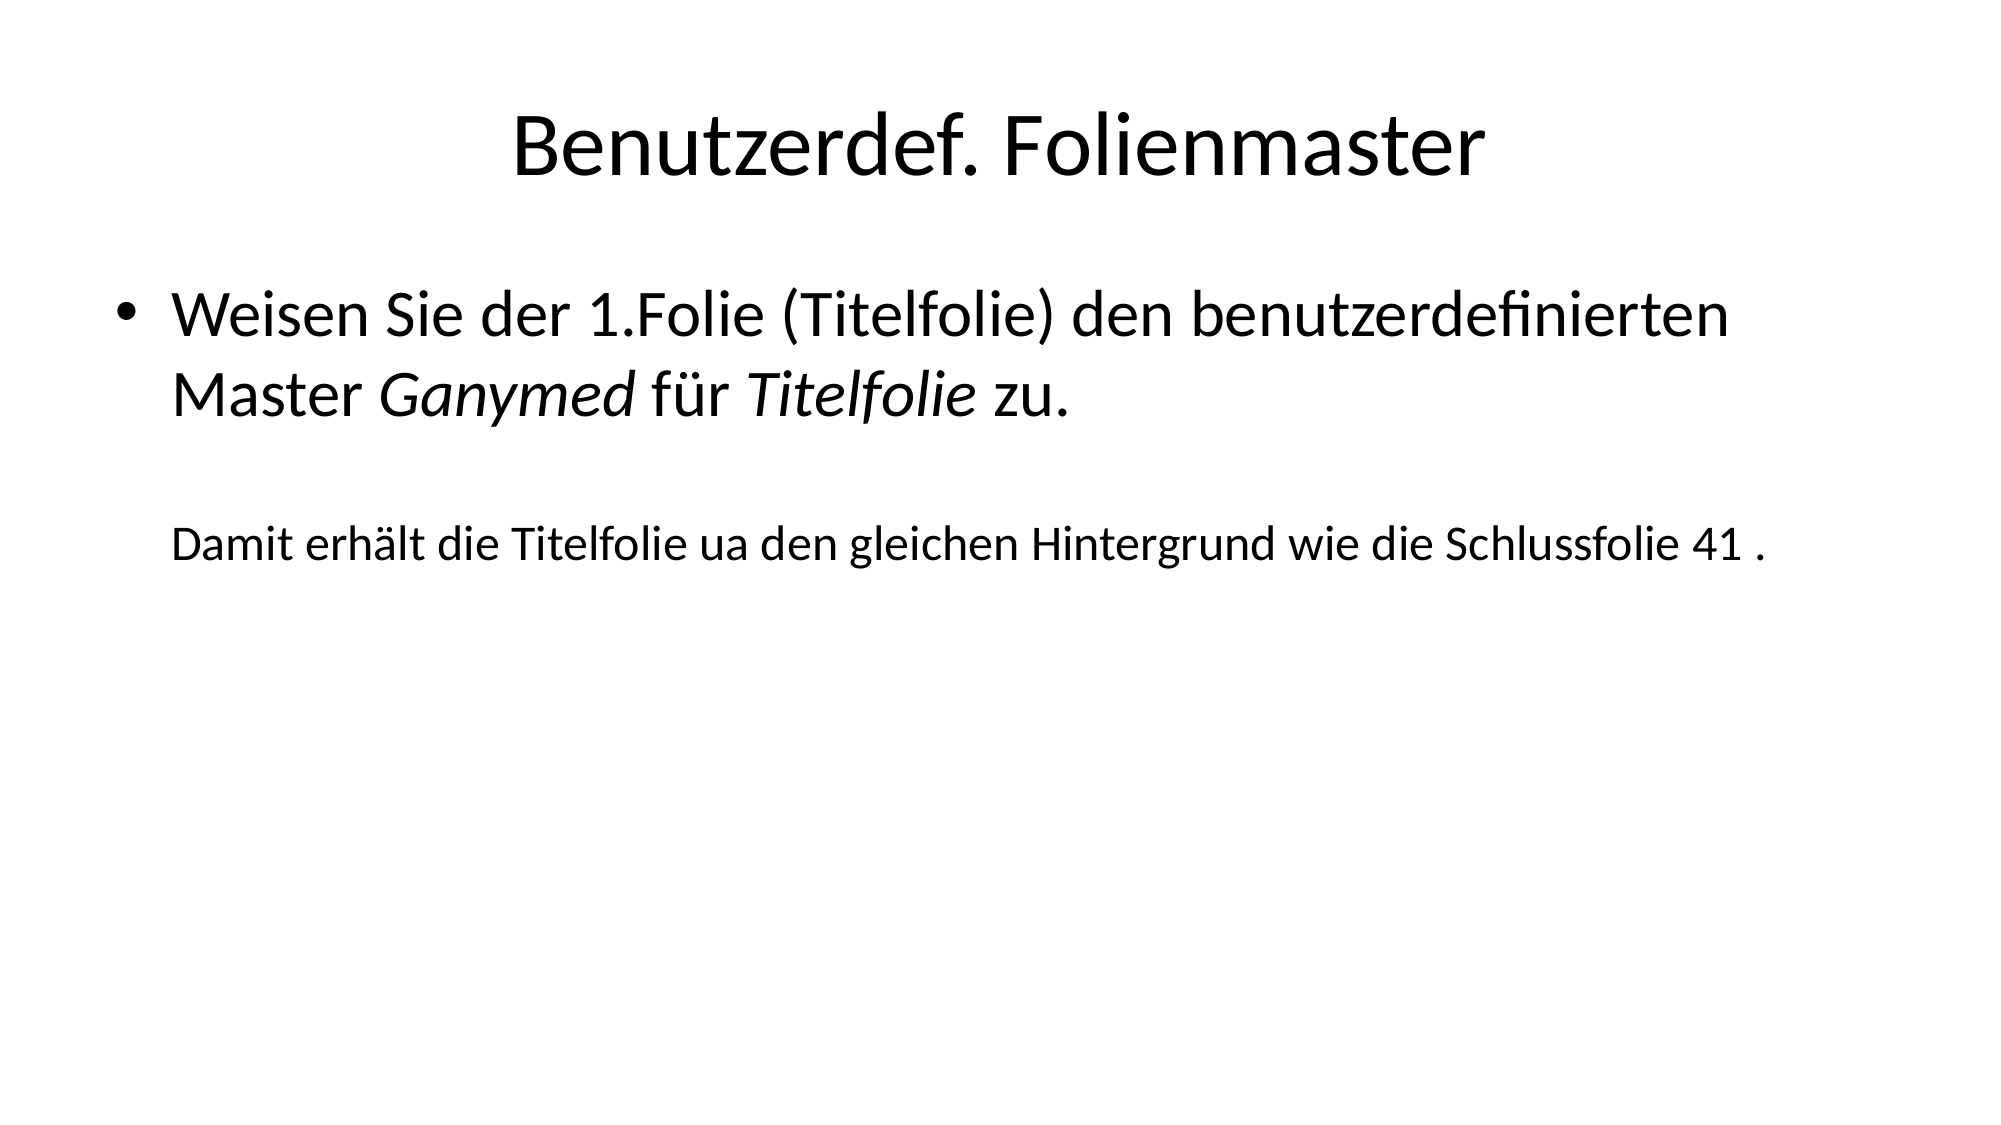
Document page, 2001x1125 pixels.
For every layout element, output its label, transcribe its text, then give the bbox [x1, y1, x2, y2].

list Weisen Sie der 1.Folie (Titelfolie) den benutzerdefinierten Master Ganymed für Titelfolie zu. Damit erhält die Titelfolie ua den gleichen Hintergrund wie die Schlussfolie 41 . [99, 262, 1900, 1005]
title Benutzerdef. Folienmaster [99, 45, 1900, 233]
